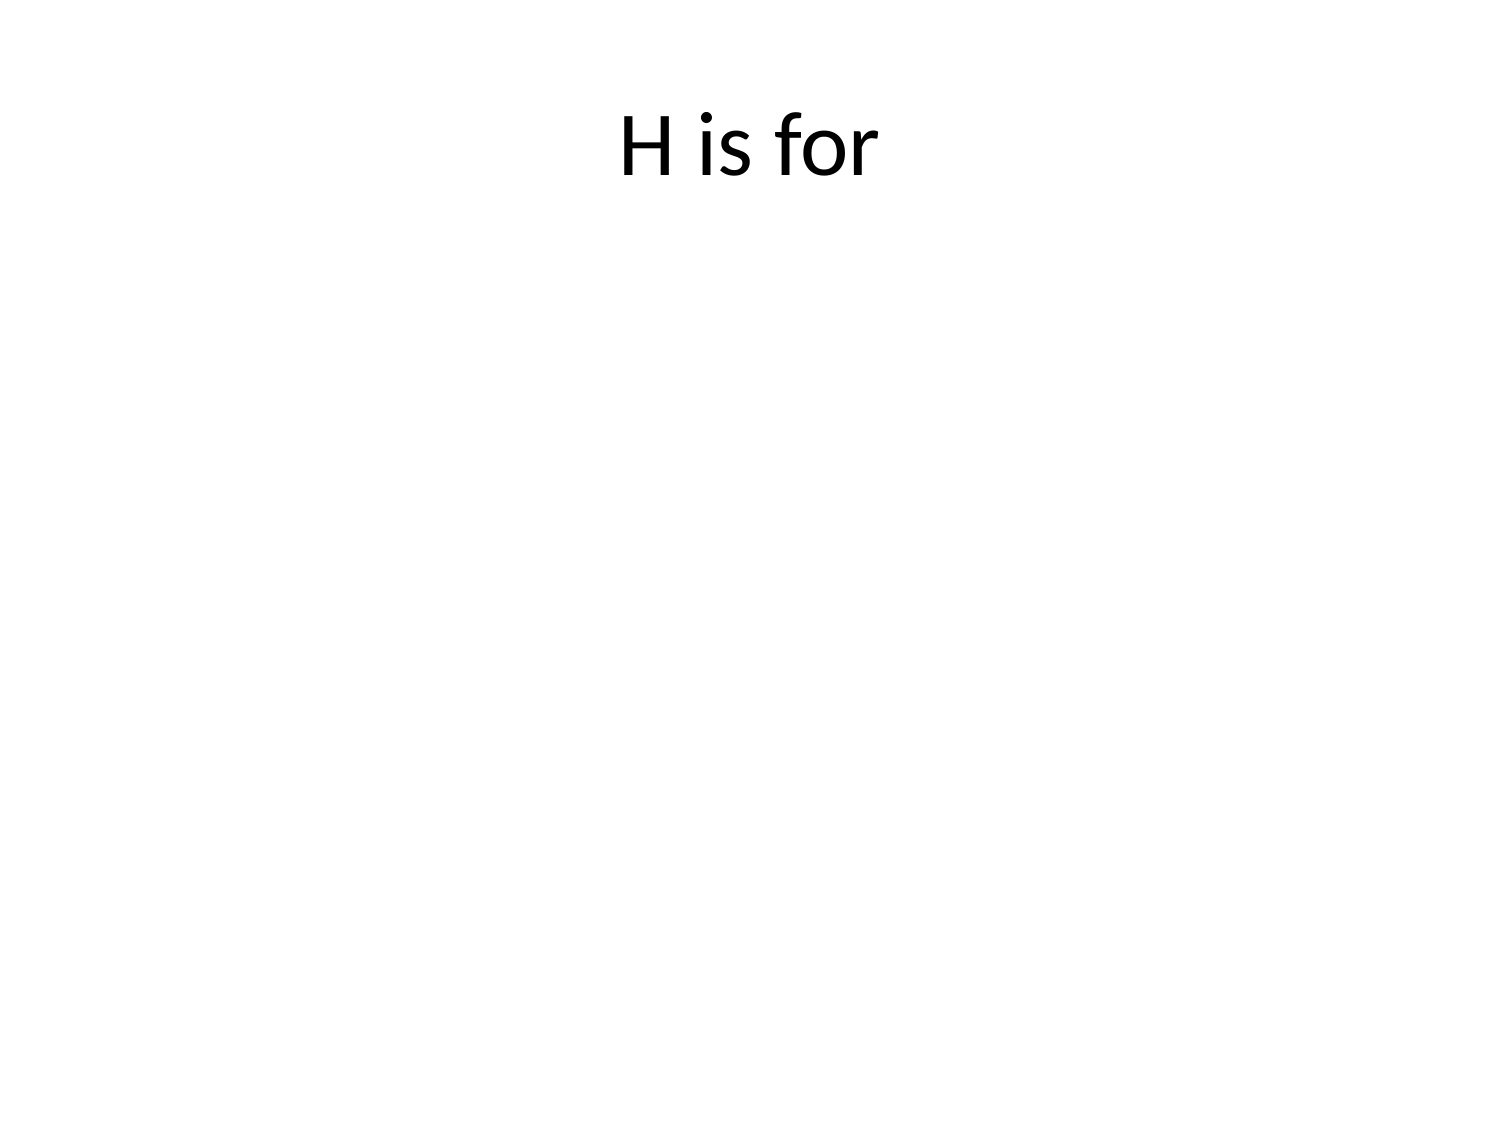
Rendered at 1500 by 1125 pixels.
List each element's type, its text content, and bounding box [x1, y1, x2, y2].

title H is for [75, 45, 1425, 233]
